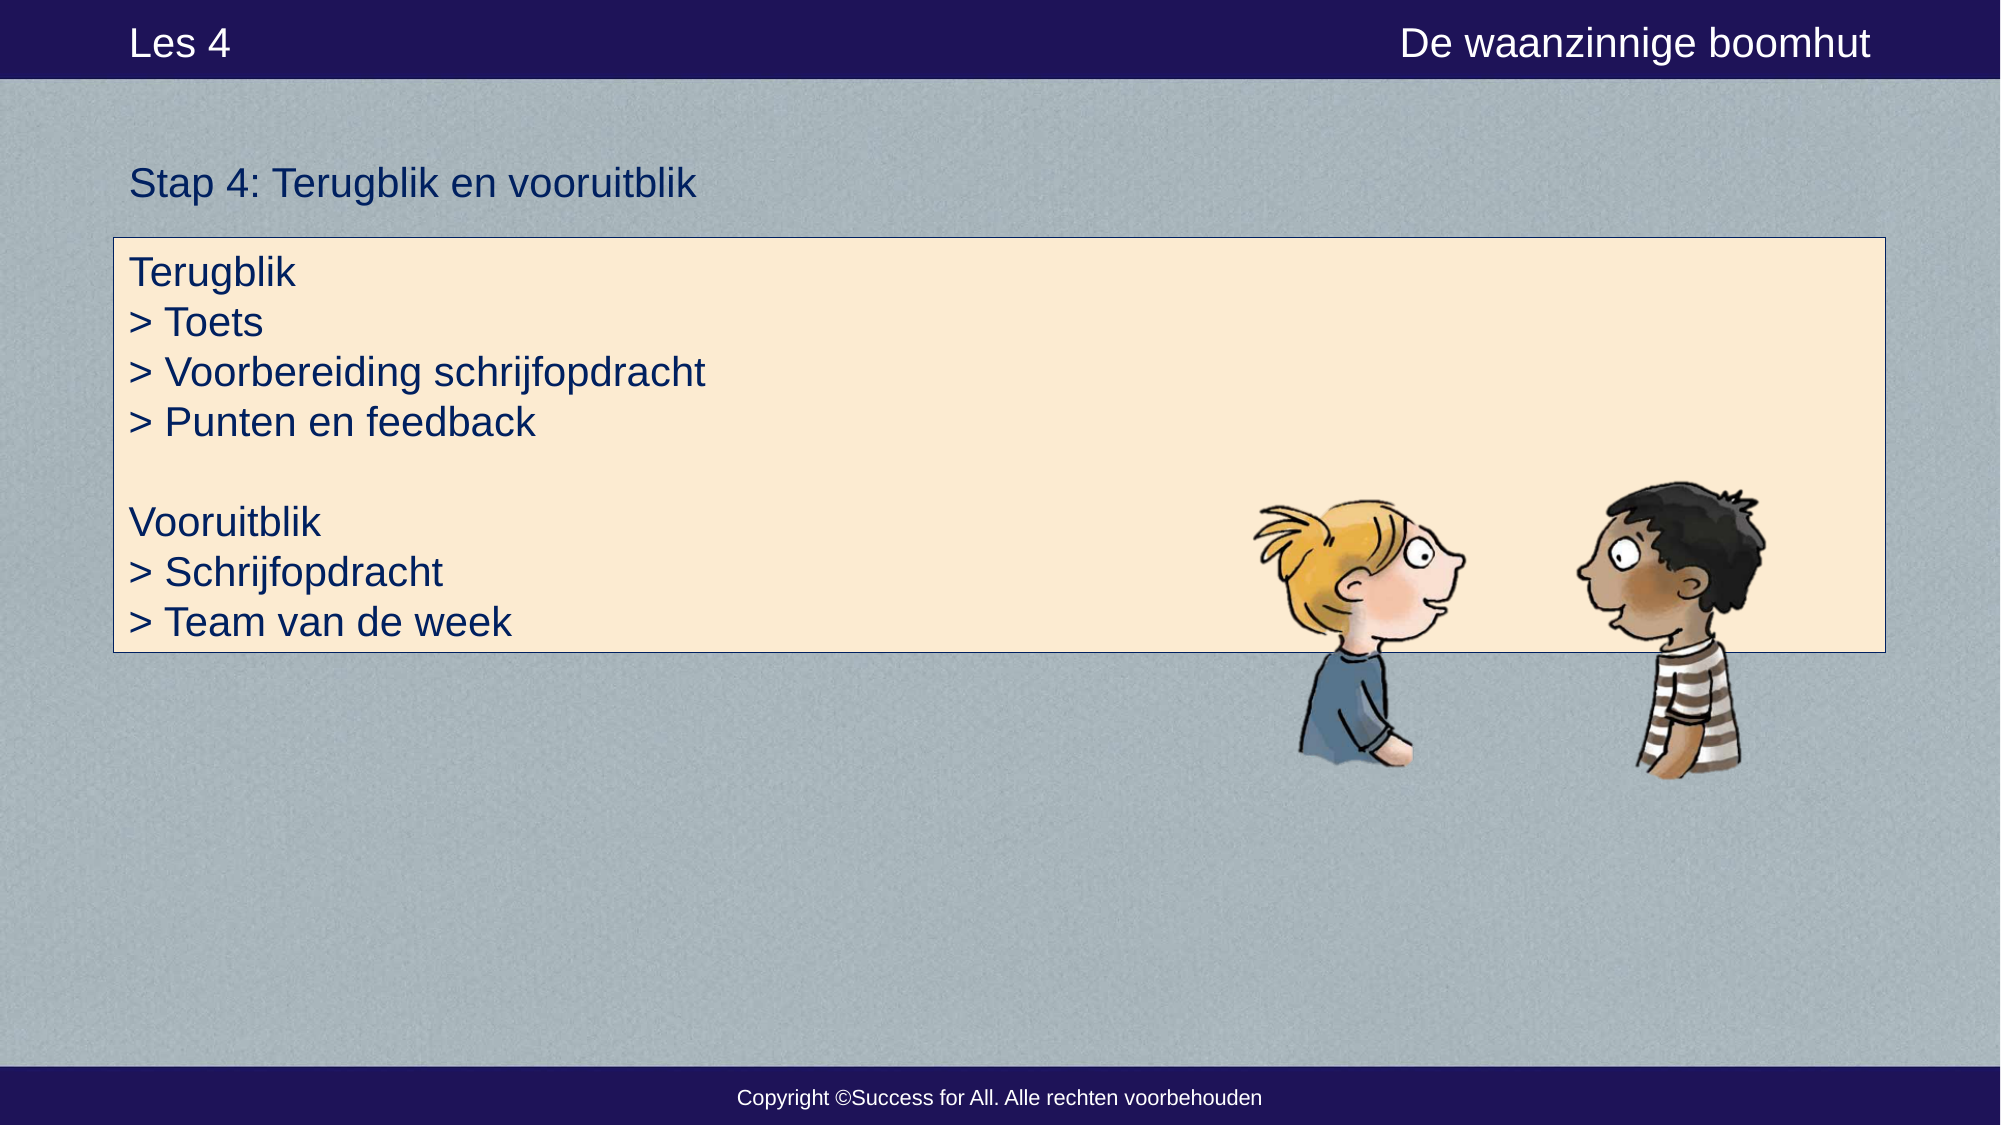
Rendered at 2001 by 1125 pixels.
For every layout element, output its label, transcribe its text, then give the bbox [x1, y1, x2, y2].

text_box Copyright ©Success for All. Alle rechten voorbehouden [0, 1076, 2000, 1125]
text_box Stap 4: Terugblik en vooruitblik [114, 148, 1635, 214]
text_box De waanzinnige boomhut [999, 8, 1886, 73]
text_box Terugblik > Toets > Voorbereiding schrijfopdracht > Punten en feedback Vooruitblik > Schrijfopdracht > Team van de week [113, 237, 1886, 653]
picture [0, 0, 2001, 1125]
text_box Les 4 [114, 8, 354, 73]
